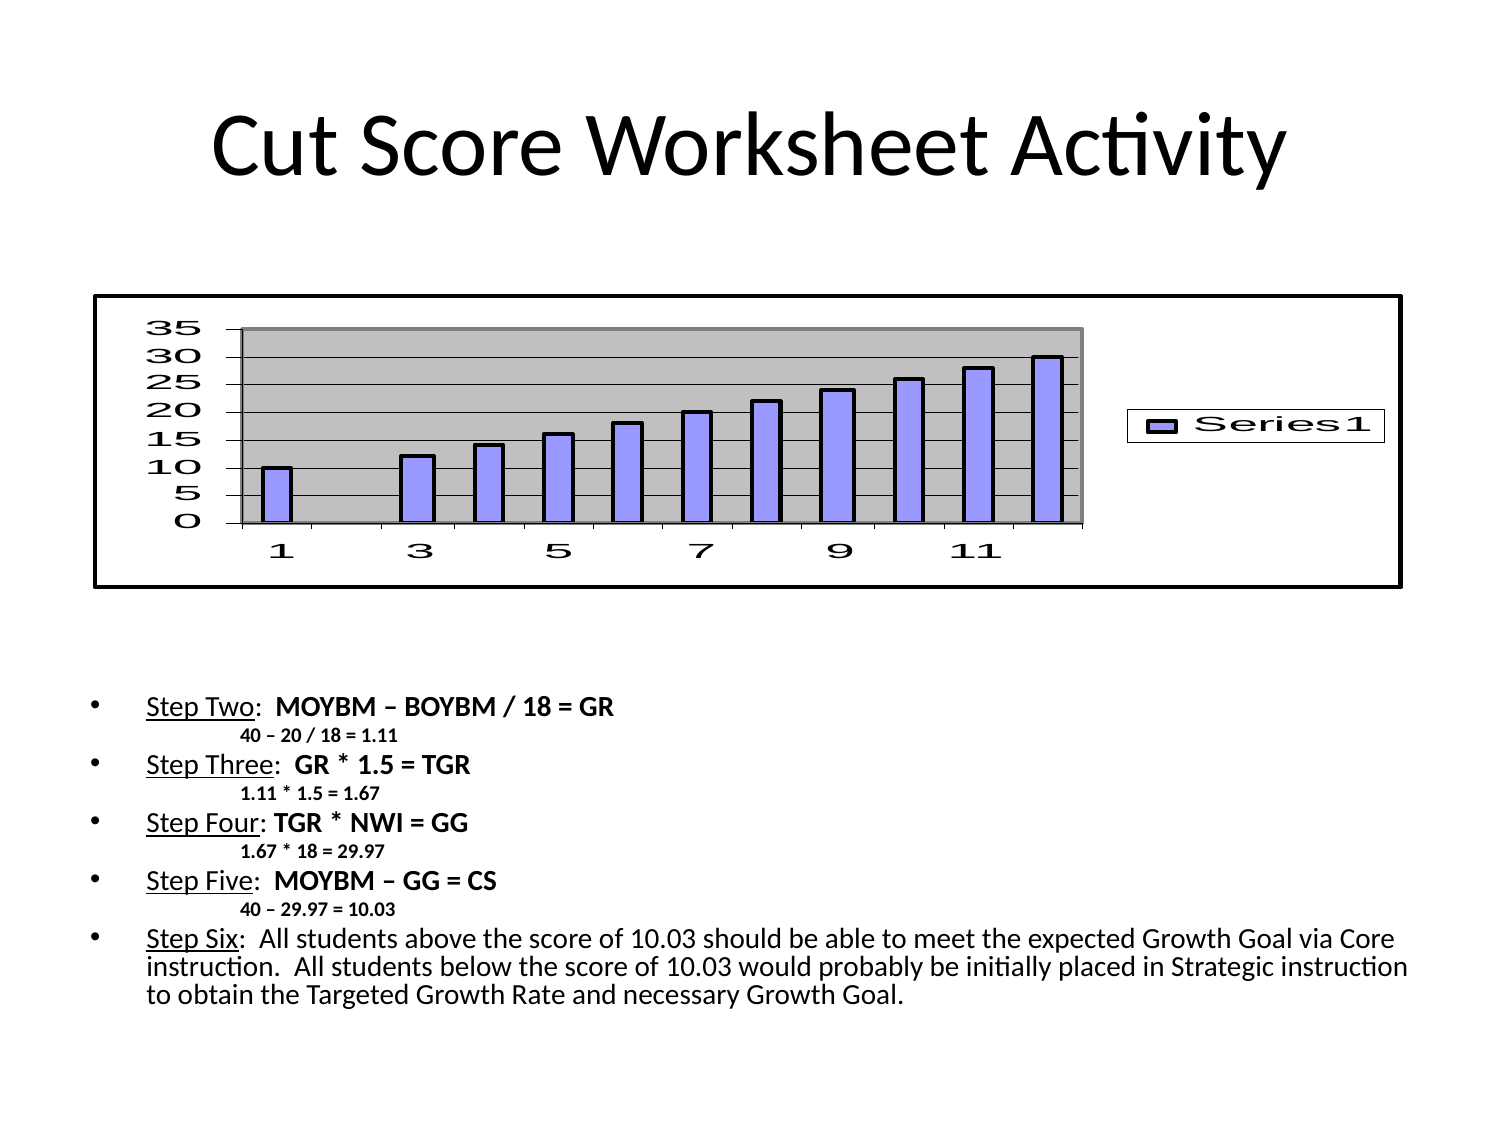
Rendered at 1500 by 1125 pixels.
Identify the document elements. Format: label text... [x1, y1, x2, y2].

title Cut Score Worksheet Activity [75, 45, 1425, 233]
list Step Two: MOYBM – BOYBM / 18 = GR 40 – 20 / 18 = 1.11 Step Three: GR * 1.5 = TGR 1.11 * 1.5 = 1.67 Step Four: TGR * NWI = GG 1.67 * 18 = 29.97 Step Five: MOYBM – GG = CS 40 – 29.97 = 10.03 Step Six: All students above the score of 10.03 should be able to meet the expected Growth Goal via Core instruction. All students below the score of 10.03 would probably be initially placed in Strategic instruction to obtain the Targeted Growth Rate and necessary Growth Goal. [75, 646, 1425, 1063]
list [74, 288, 1426, 595]
